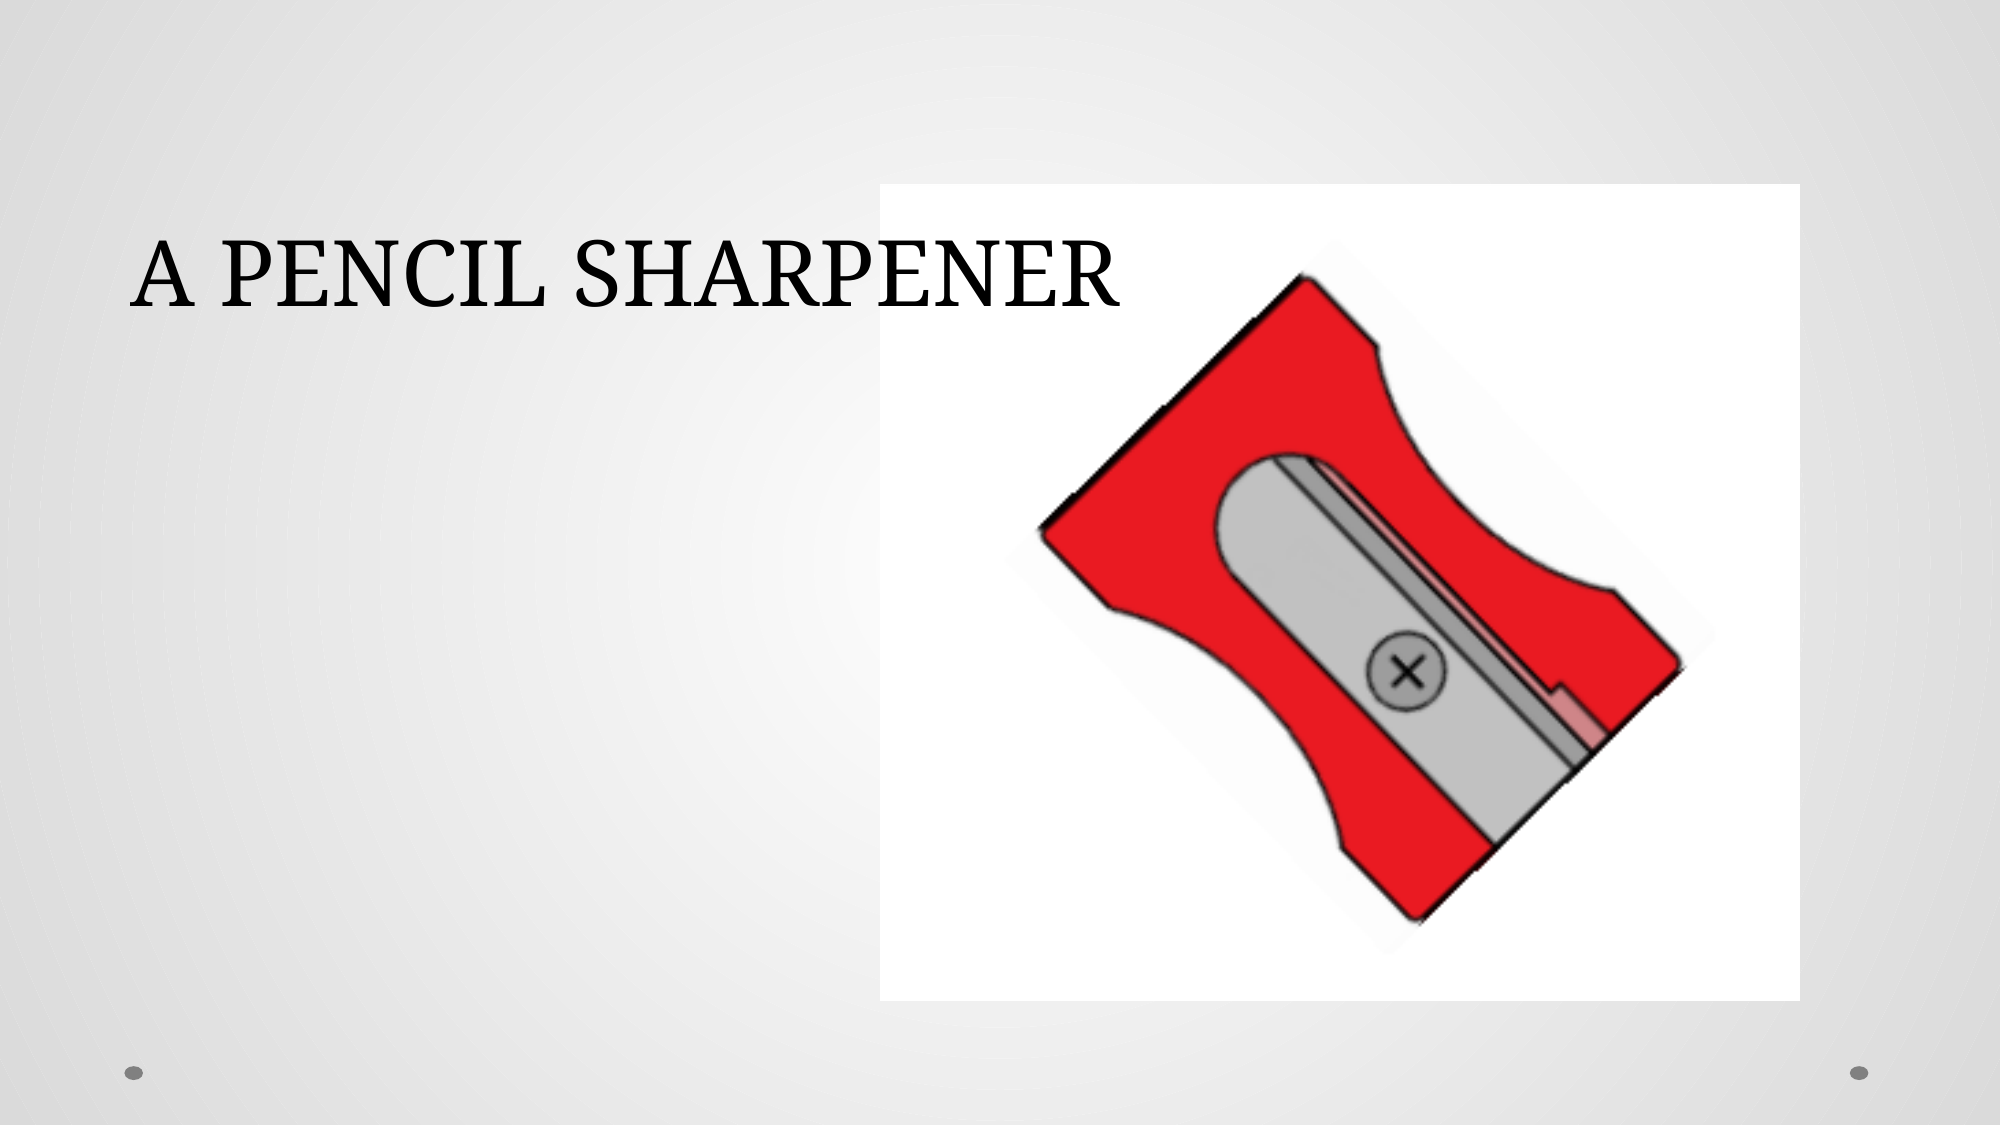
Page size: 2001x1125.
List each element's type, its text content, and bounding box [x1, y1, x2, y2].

picture [879, 184, 1801, 1001]
text_box A PENCIL SHARPENER [115, 207, 874, 333]
